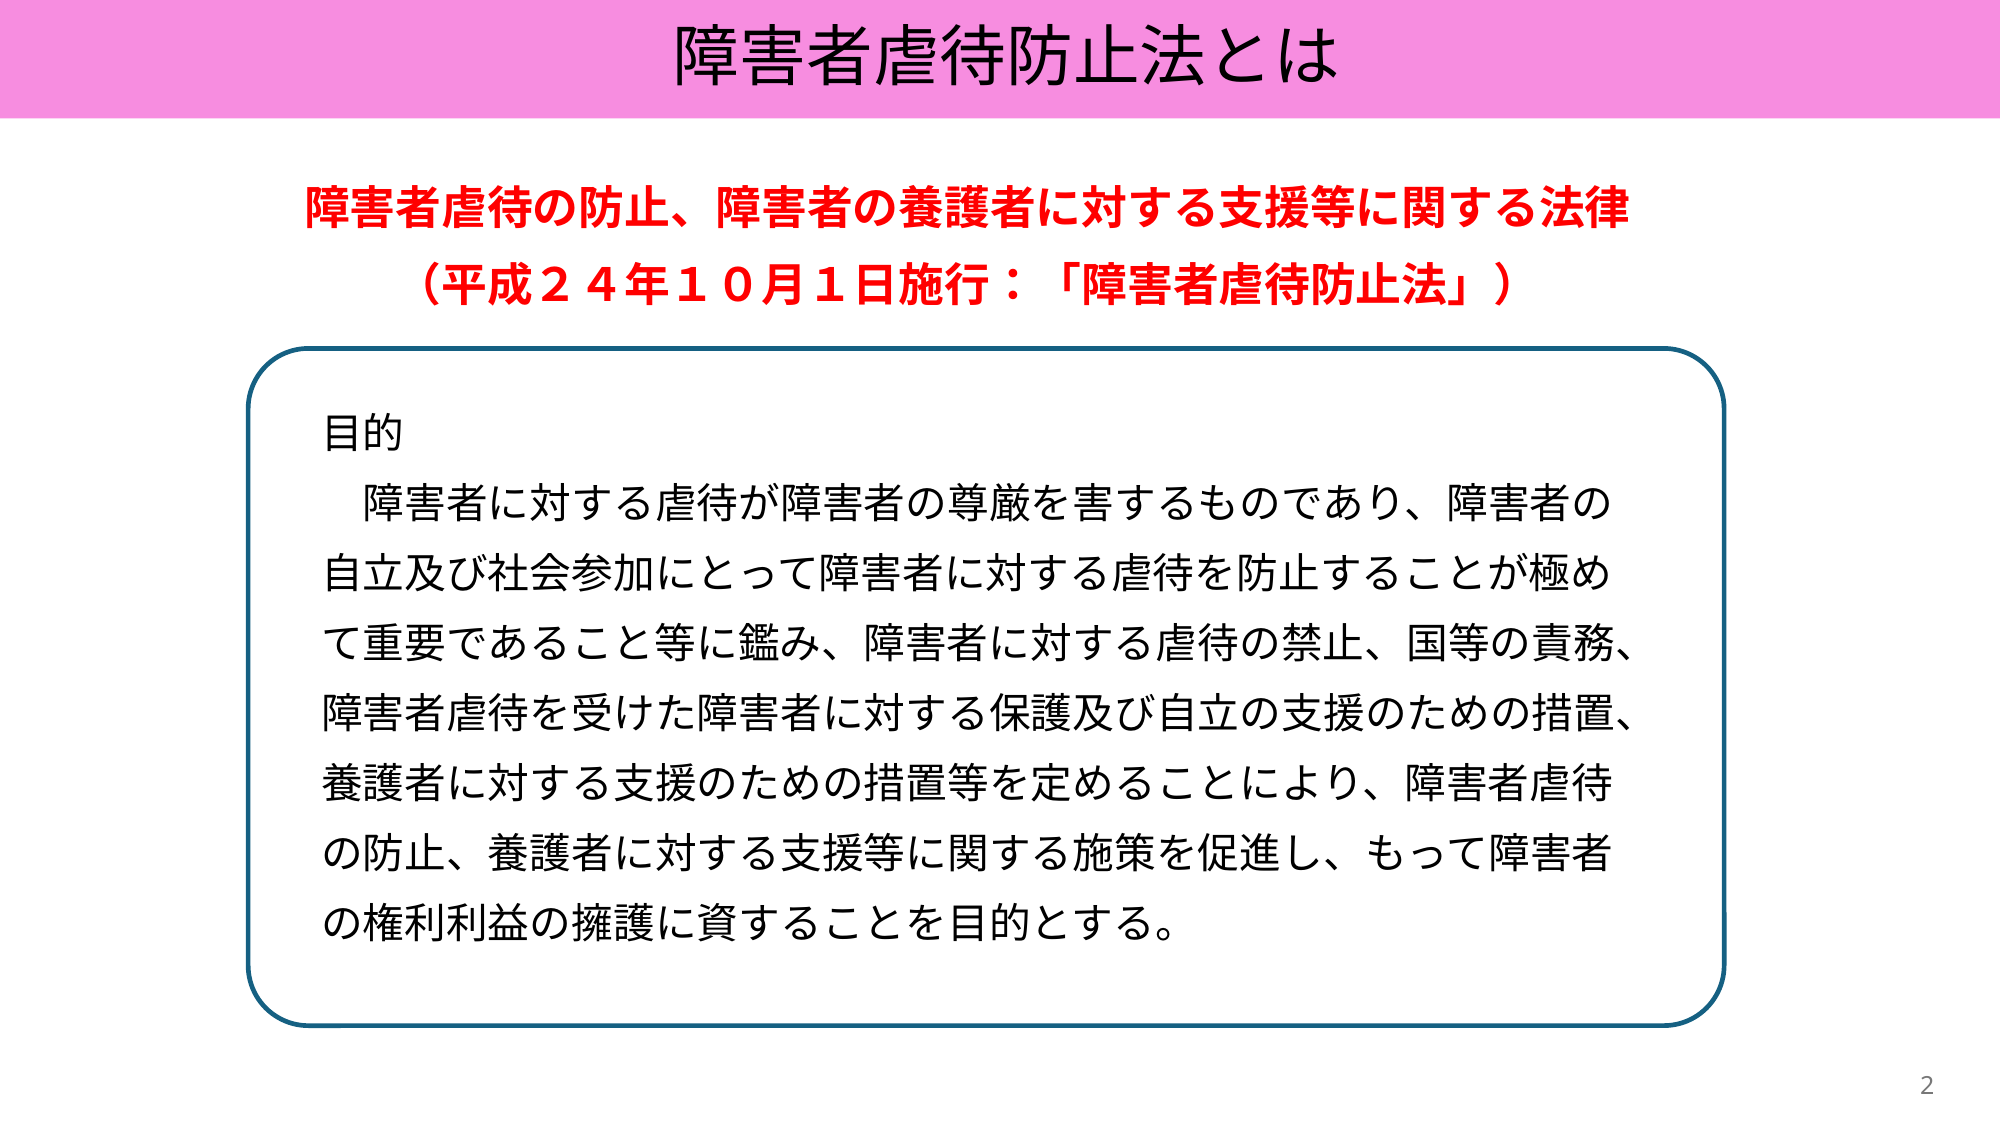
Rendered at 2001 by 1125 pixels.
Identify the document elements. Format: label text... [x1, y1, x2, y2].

text_box [246, 346, 1726, 1028]
list 障害者虐待防止法とは [0, 0, 2000, 119]
text_box 障害者虐待の防止、障害者の養護者に対する支援等に関する法律 （平成２４年１０月１日施行：「障害者虐待防止法」） [270, 148, 1652, 315]
slide_number 2 [1851, 1056, 1950, 1117]
text_box 目的 障害者に対する虐待が障害者の尊厳を害するものであり、障害者の自立及び社会参加にとって障害者に対する虐待を防止することが極めて重要であること等に鑑み、障害者に対する虐待の禁止、国等の責務、障害者虐待を受けた障害者に対する保護及び自立の支援のための措置、養護者に対する支援のための措置等を定めることにより、障害者虐待の防止、養護者に対する支援等に関する施策を促進し、もって障害者の権利利益の擁護に資することを目的とする。 [292, 379, 1652, 989]
